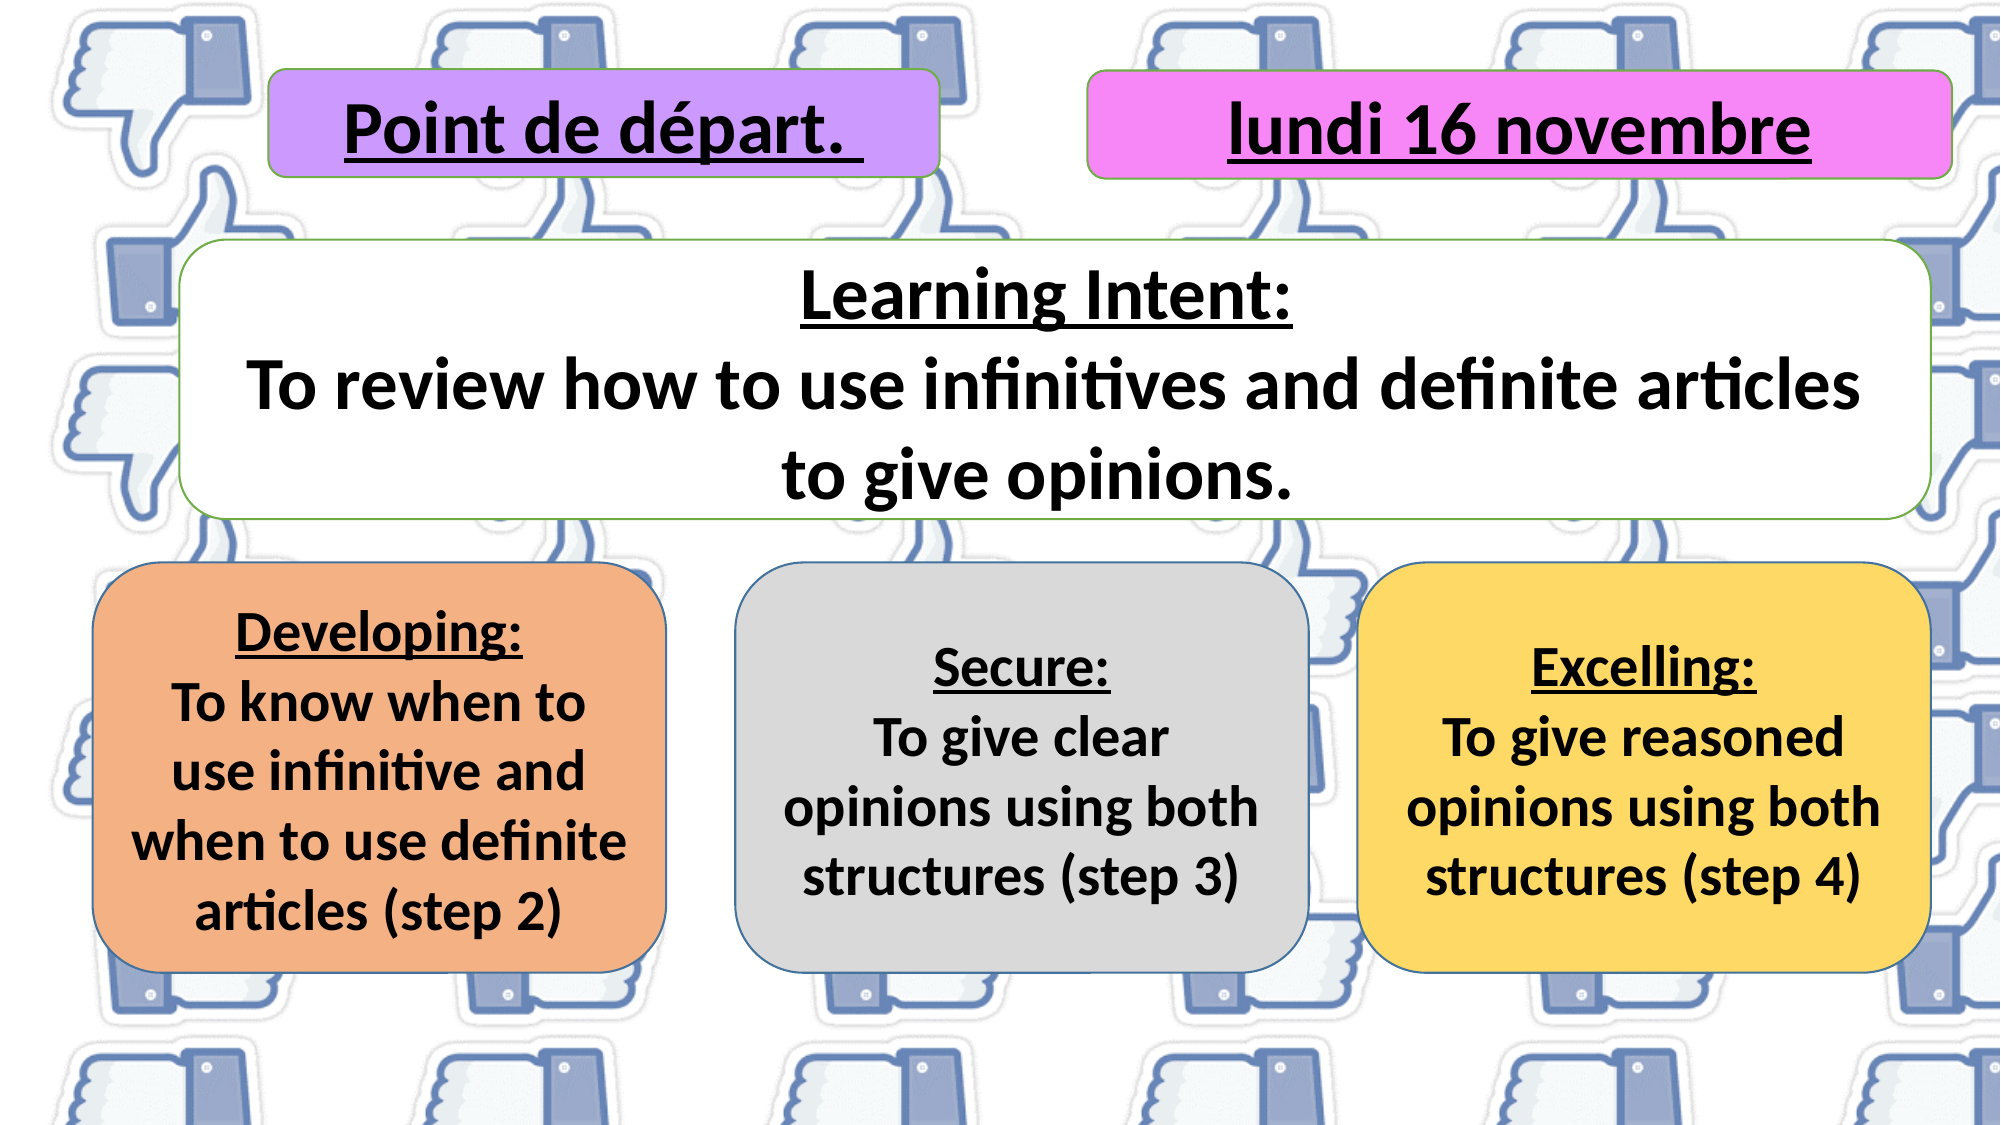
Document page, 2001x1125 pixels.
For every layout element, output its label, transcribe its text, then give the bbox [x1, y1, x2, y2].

text_box Secure: To give clear opinions using both structures (step 3) [734, 561, 1310, 974]
text_box Excelling: To give reasoned opinions using both structures (step 4) [1356, 561, 1932, 974]
text_box lundi 16 novembre [1086, 69, 1954, 180]
text_box Developing: To know when to use infinitive and when to use definite articles (step 2) [91, 561, 668, 974]
text_box Point de départ. [267, 68, 941, 179]
text_box Learning Intent: To use infinitives and definite articles to give personal opinions. [0, 0, 2000, 1125]
text_box Learning Intent: To review how to use infinitives and definite articles to give opinions. [178, 238, 1932, 521]
